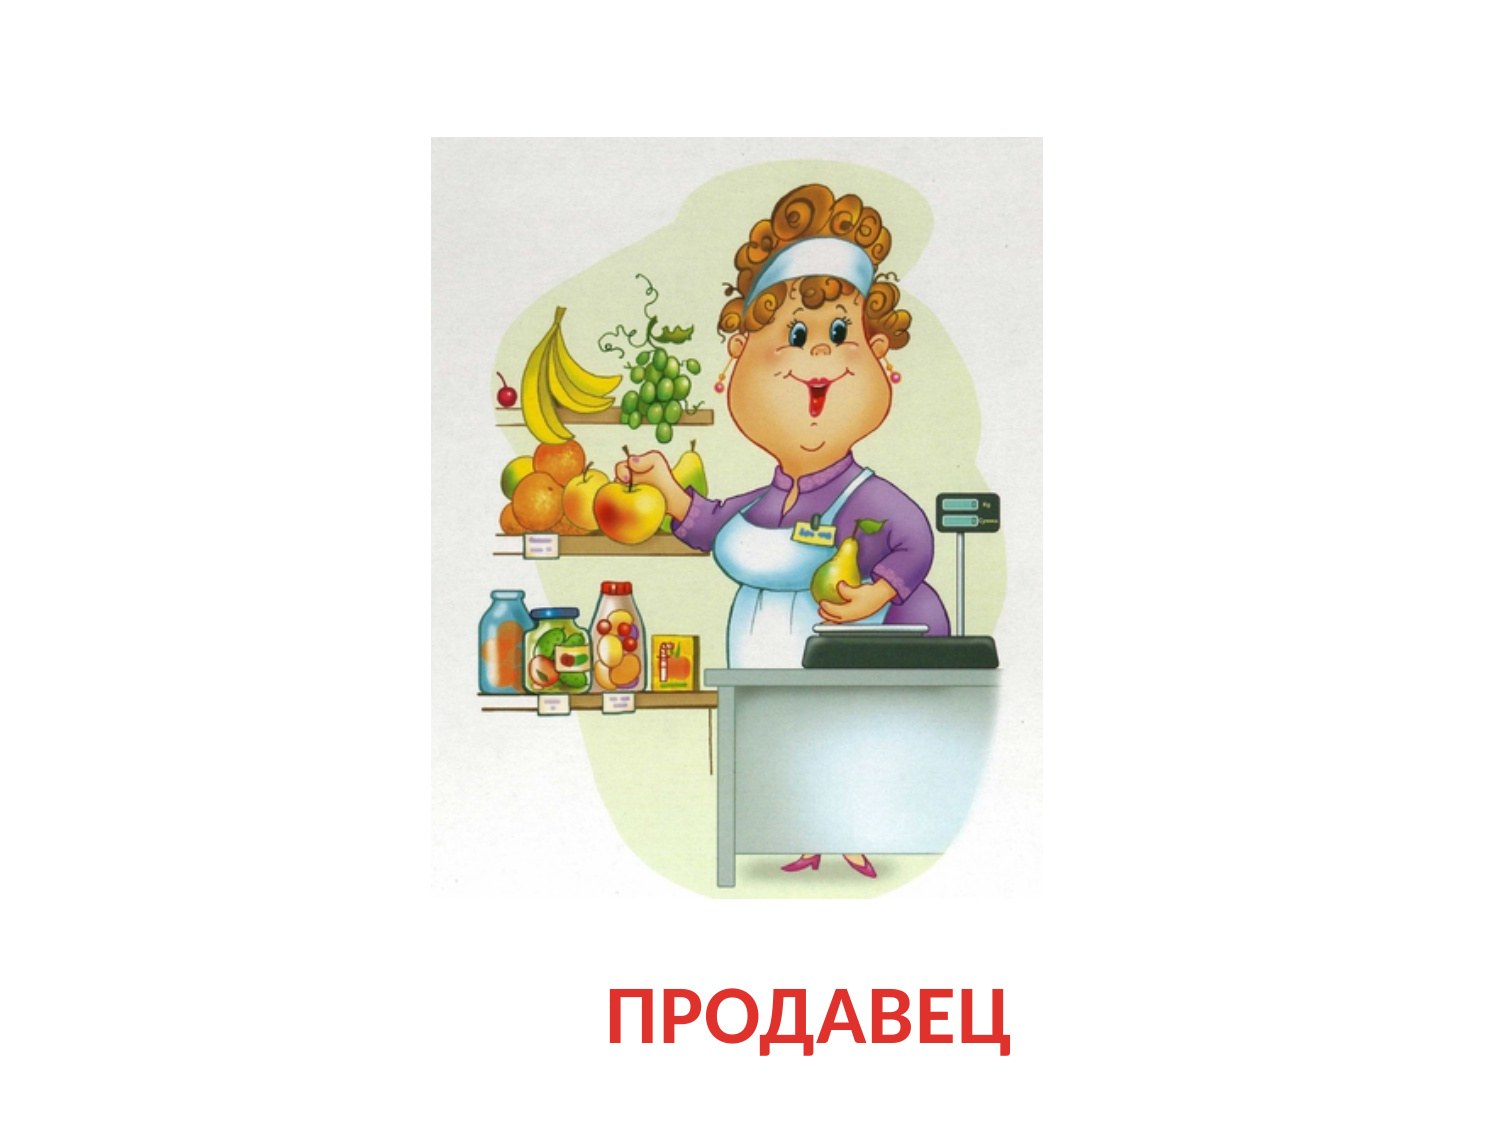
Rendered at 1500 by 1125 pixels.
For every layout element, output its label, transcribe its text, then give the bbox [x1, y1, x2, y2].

picture [430, 136, 1043, 900]
text_box ПРОДАВЕЦ [431, 952, 1187, 1068]
